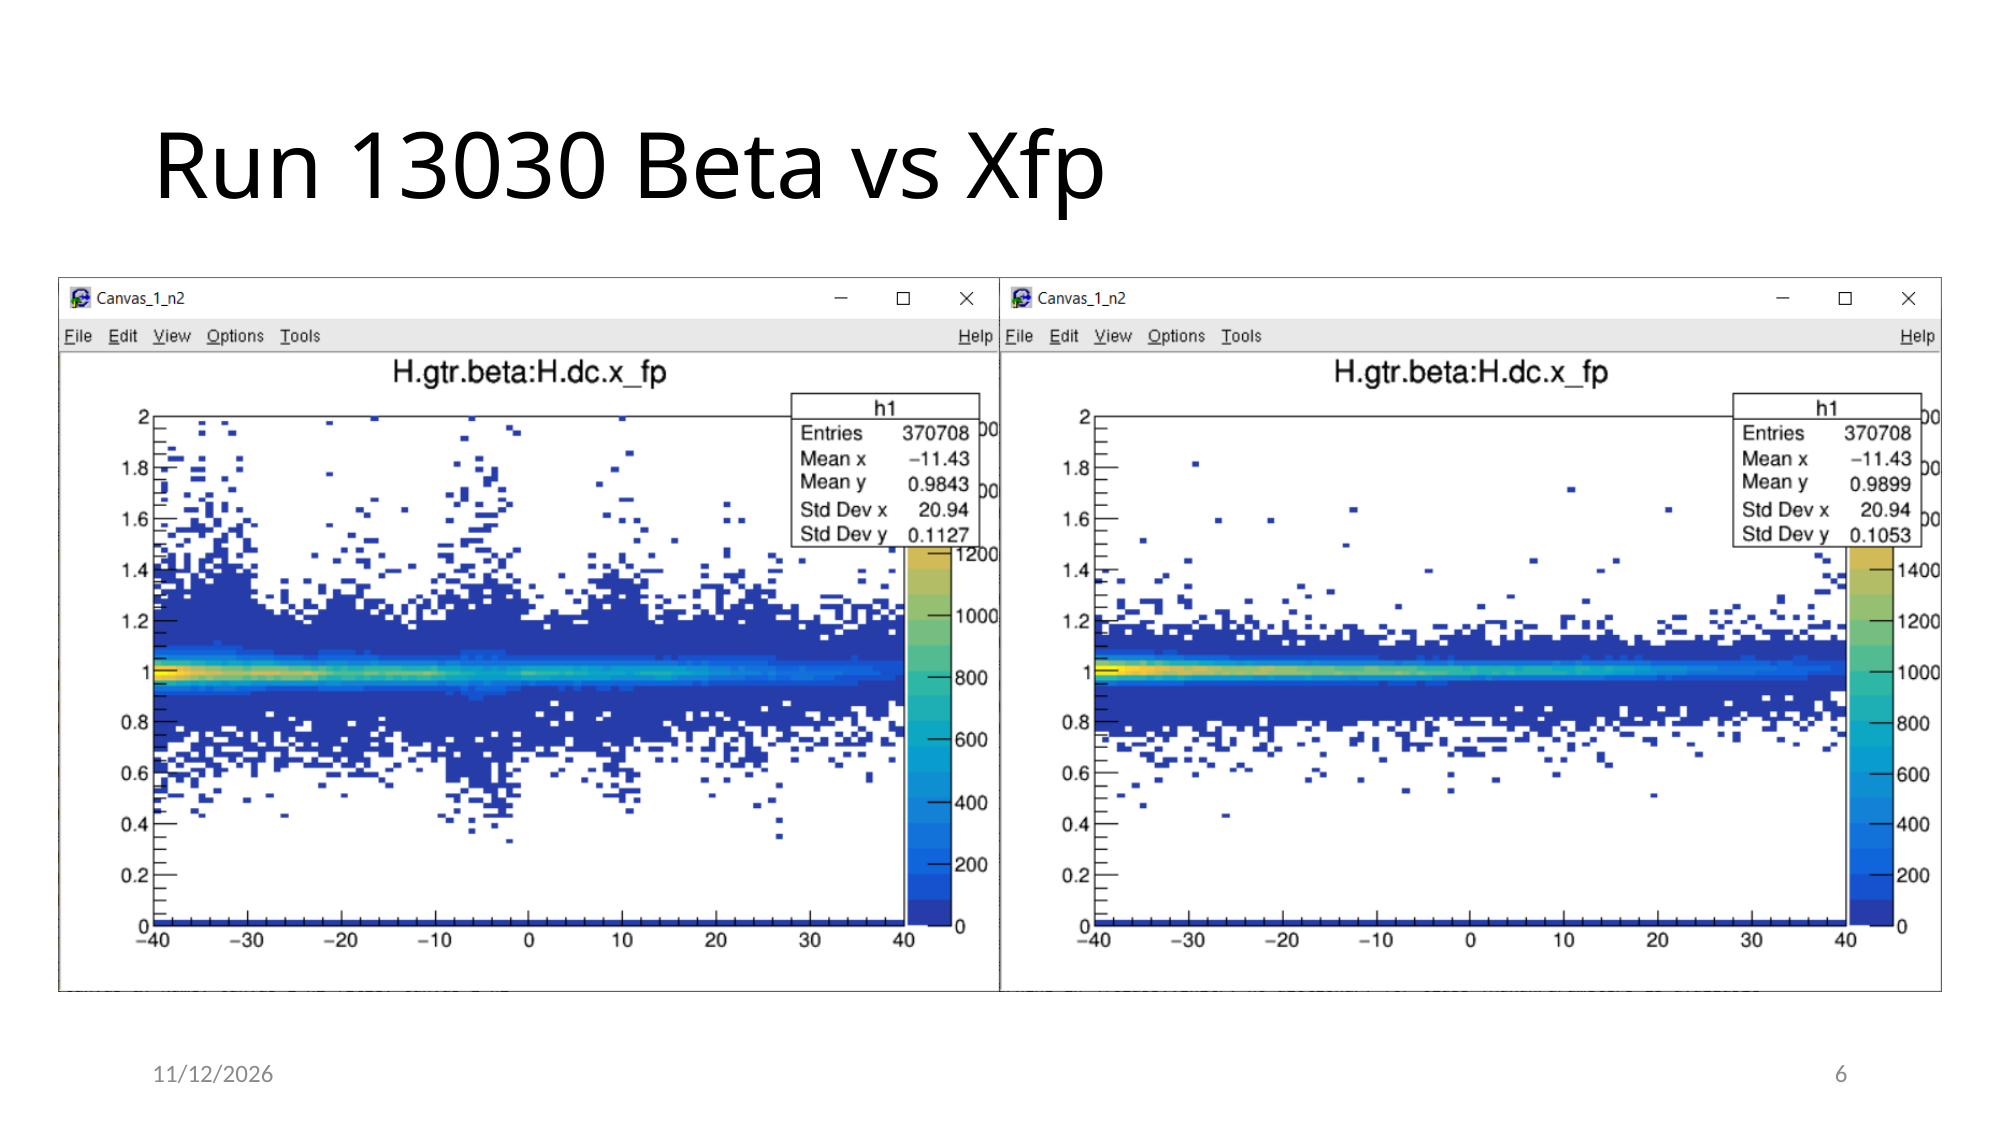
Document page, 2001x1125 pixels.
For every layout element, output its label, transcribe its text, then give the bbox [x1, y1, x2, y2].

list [58, 277, 999, 992]
picture [999, 277, 1942, 992]
slide_number 6 [1412, 1042, 1863, 1103]
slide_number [137, 1042, 588, 1103]
title Run 13030 Beta vs Xfp [137, 59, 1863, 277]
